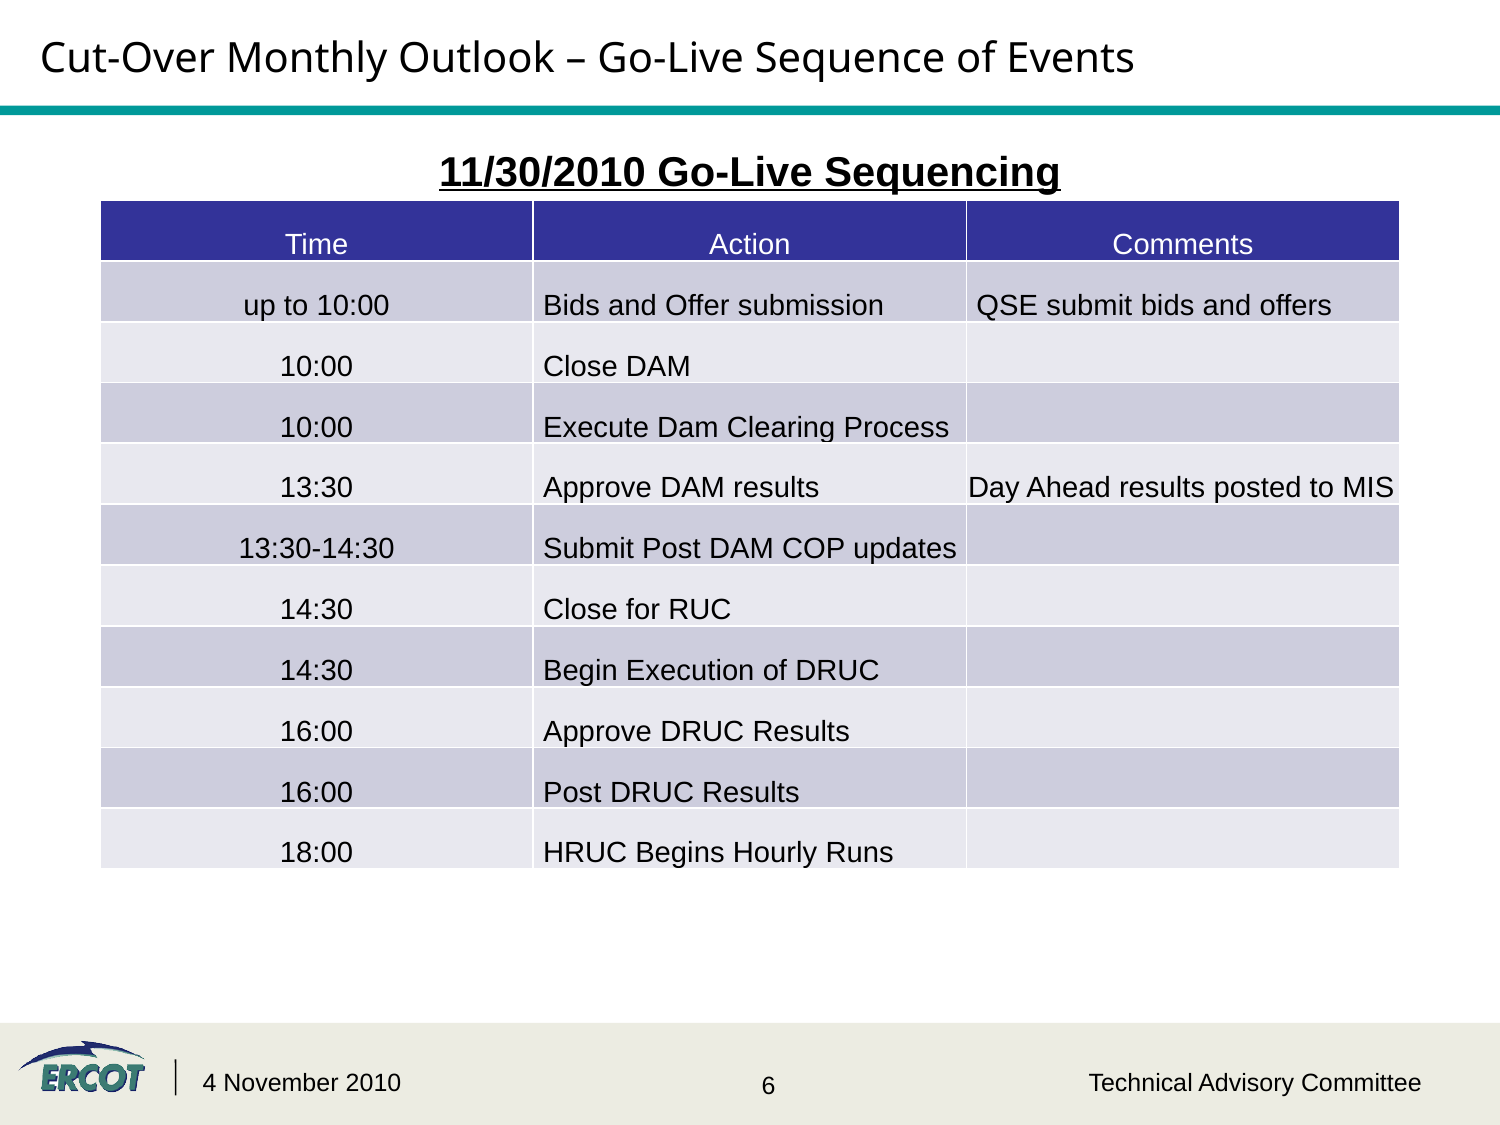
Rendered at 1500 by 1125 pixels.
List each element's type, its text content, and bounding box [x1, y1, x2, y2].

footer Technical Advisory Committee [1012, 1059, 1438, 1125]
list 11/30/2010 Go-Live Sequencing [74, 137, 1426, 1001]
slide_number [187, 1059, 538, 1125]
title Cut-Over Monthly Outlook – Go-Live Sequence of Events [24, 0, 1451, 113]
picture [10, 1031, 151, 1111]
